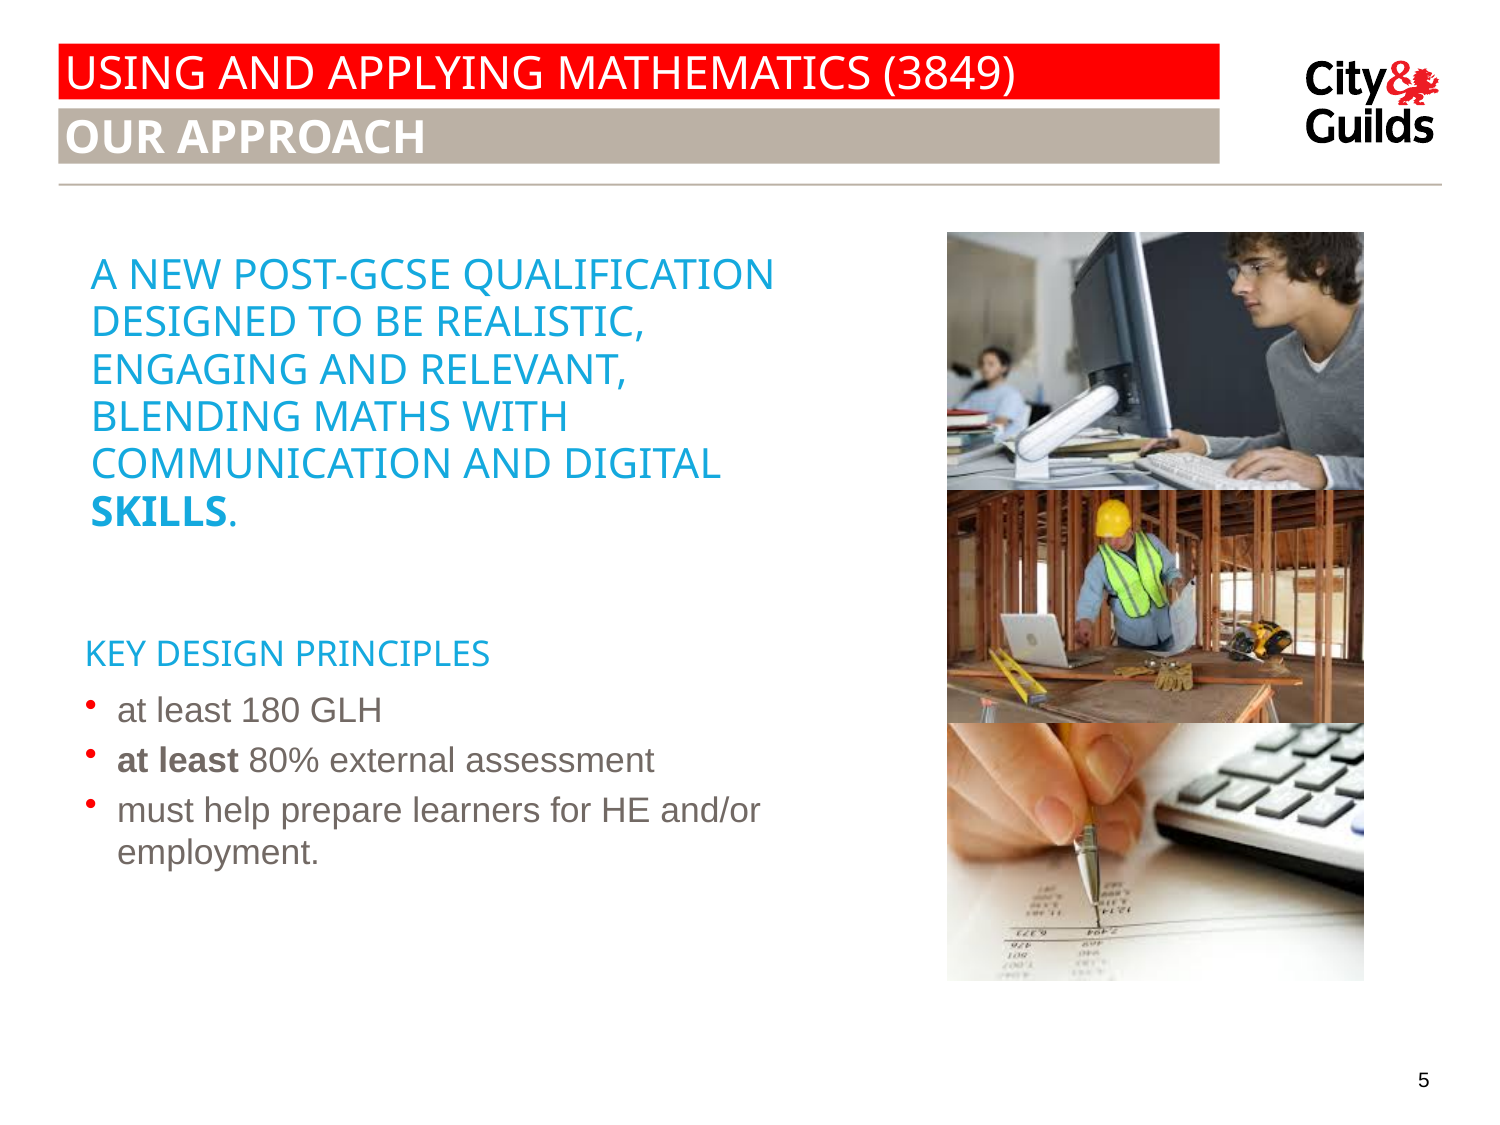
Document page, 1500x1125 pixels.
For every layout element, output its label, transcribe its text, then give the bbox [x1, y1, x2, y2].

text_box OUR APPROACH [58, 108, 1220, 164]
list KEY DESIGN PRINCIPLES at least 180 GLH at least 80% external assessment must help prepare learners for HE and/or employment. [84, 630, 878, 902]
text_box A NEW POST-GCSE QUALIFICATION DESIGNED TO BE REALISTIC, ENGAGING AND RELEVANT, BLENDING MATHS WITH COMMUNICATION AND DIGITAL SKILLS. [60, 251, 828, 558]
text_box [947, 232, 1364, 981]
title USING AND APPLYING MATHEMATICS (3849) [58, 43, 1220, 100]
